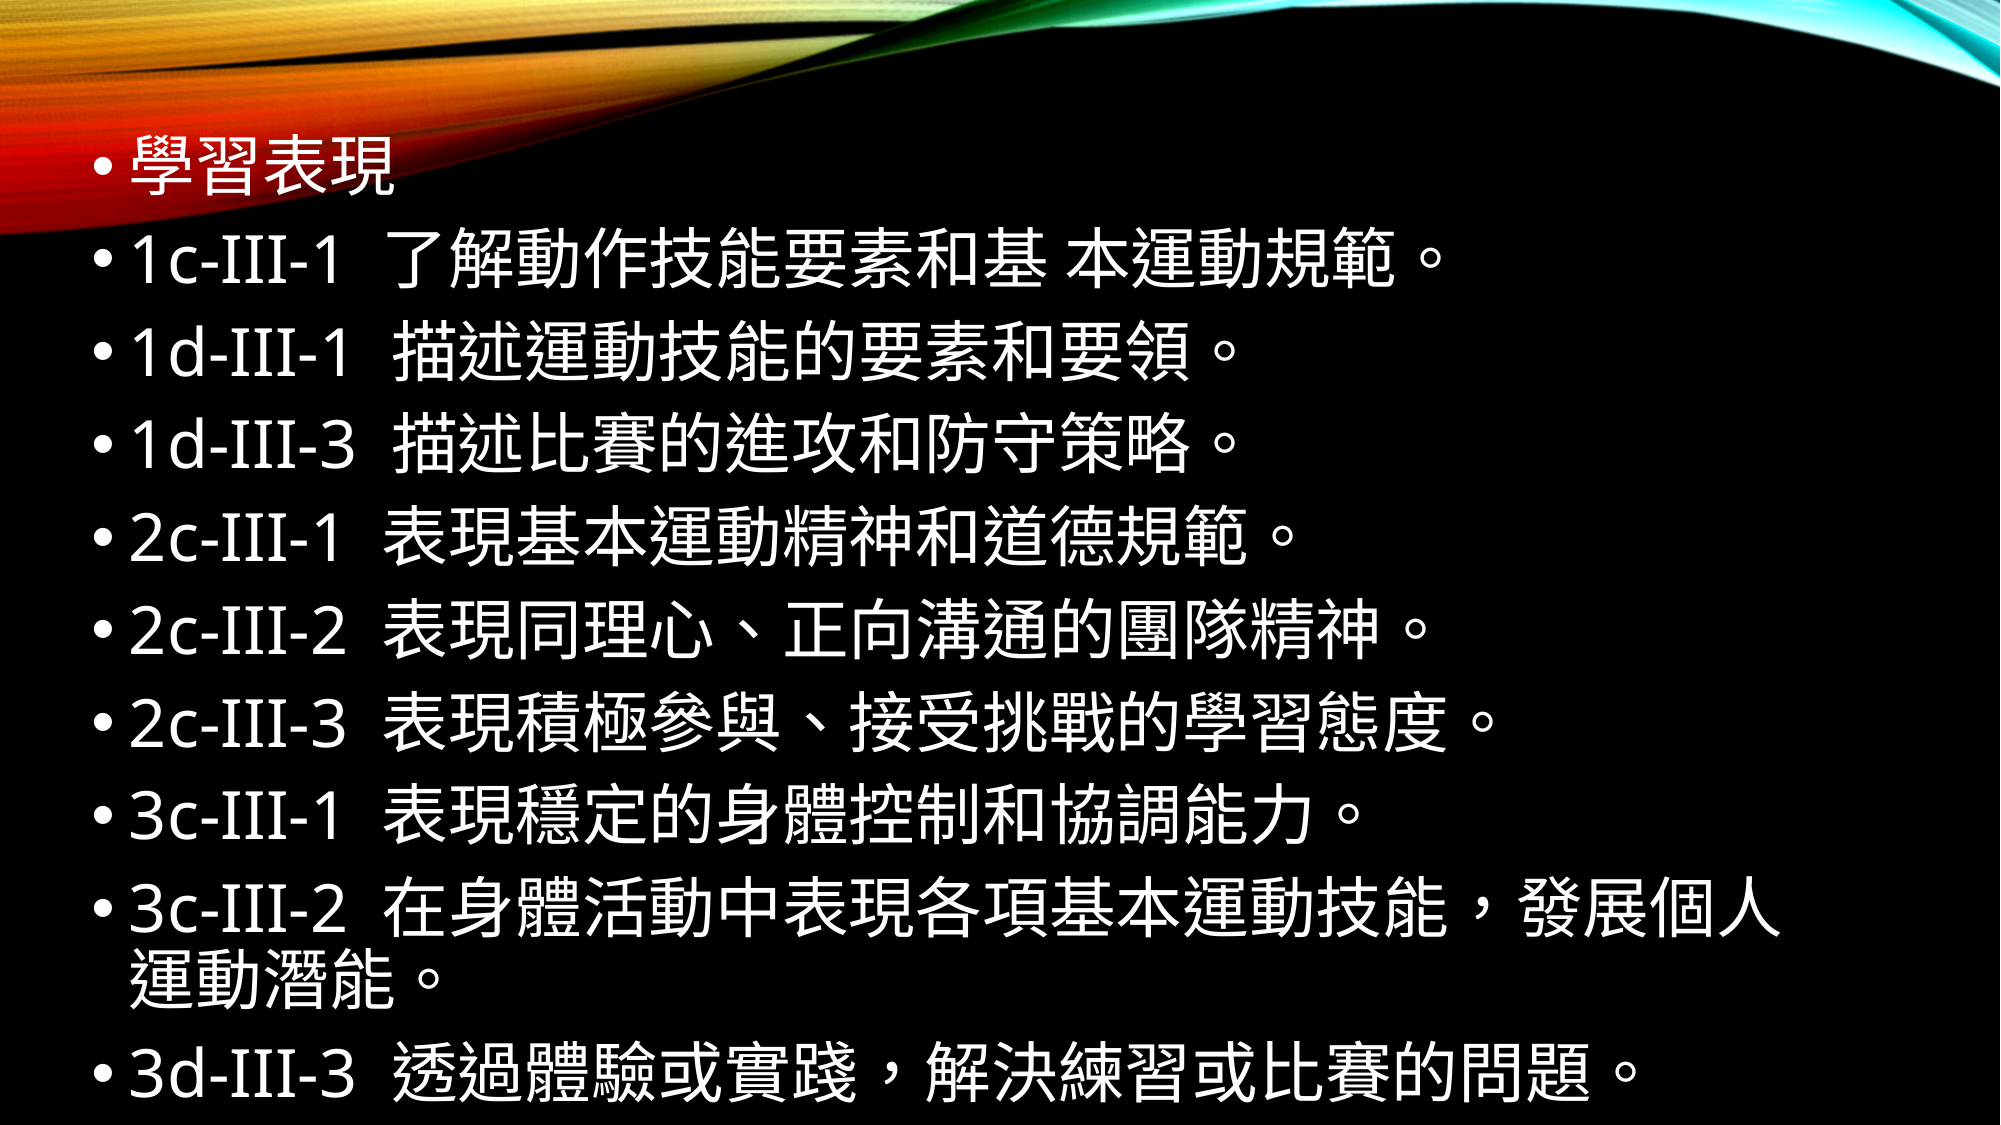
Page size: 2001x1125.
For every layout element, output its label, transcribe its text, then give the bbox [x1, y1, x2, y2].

picture [0, 0, 2000, 237]
list 學習表現 1c-III-1 了解動作技能要素和基 本運動規範。 1d-III-1 描述運動技能的要素和要領。 1d-III-3 描述比賽的進攻和防守策略。 2c-III-1 表現基本運動精神和道德規範。 2c-III-2 表現同理心、正向溝通的團隊精神。 2c-III-3 表現積極參與、接受挑戰的學習態度。 3c-III-1 表現穩定的身體控制和協調能力。 3c-III-2 在身體活動中表現各項基本運動技能，發展個人運動潛能。 3d-III-3 透過體驗或實踐，解決練習或比賽的問題。 [76, 125, 1852, 786]
